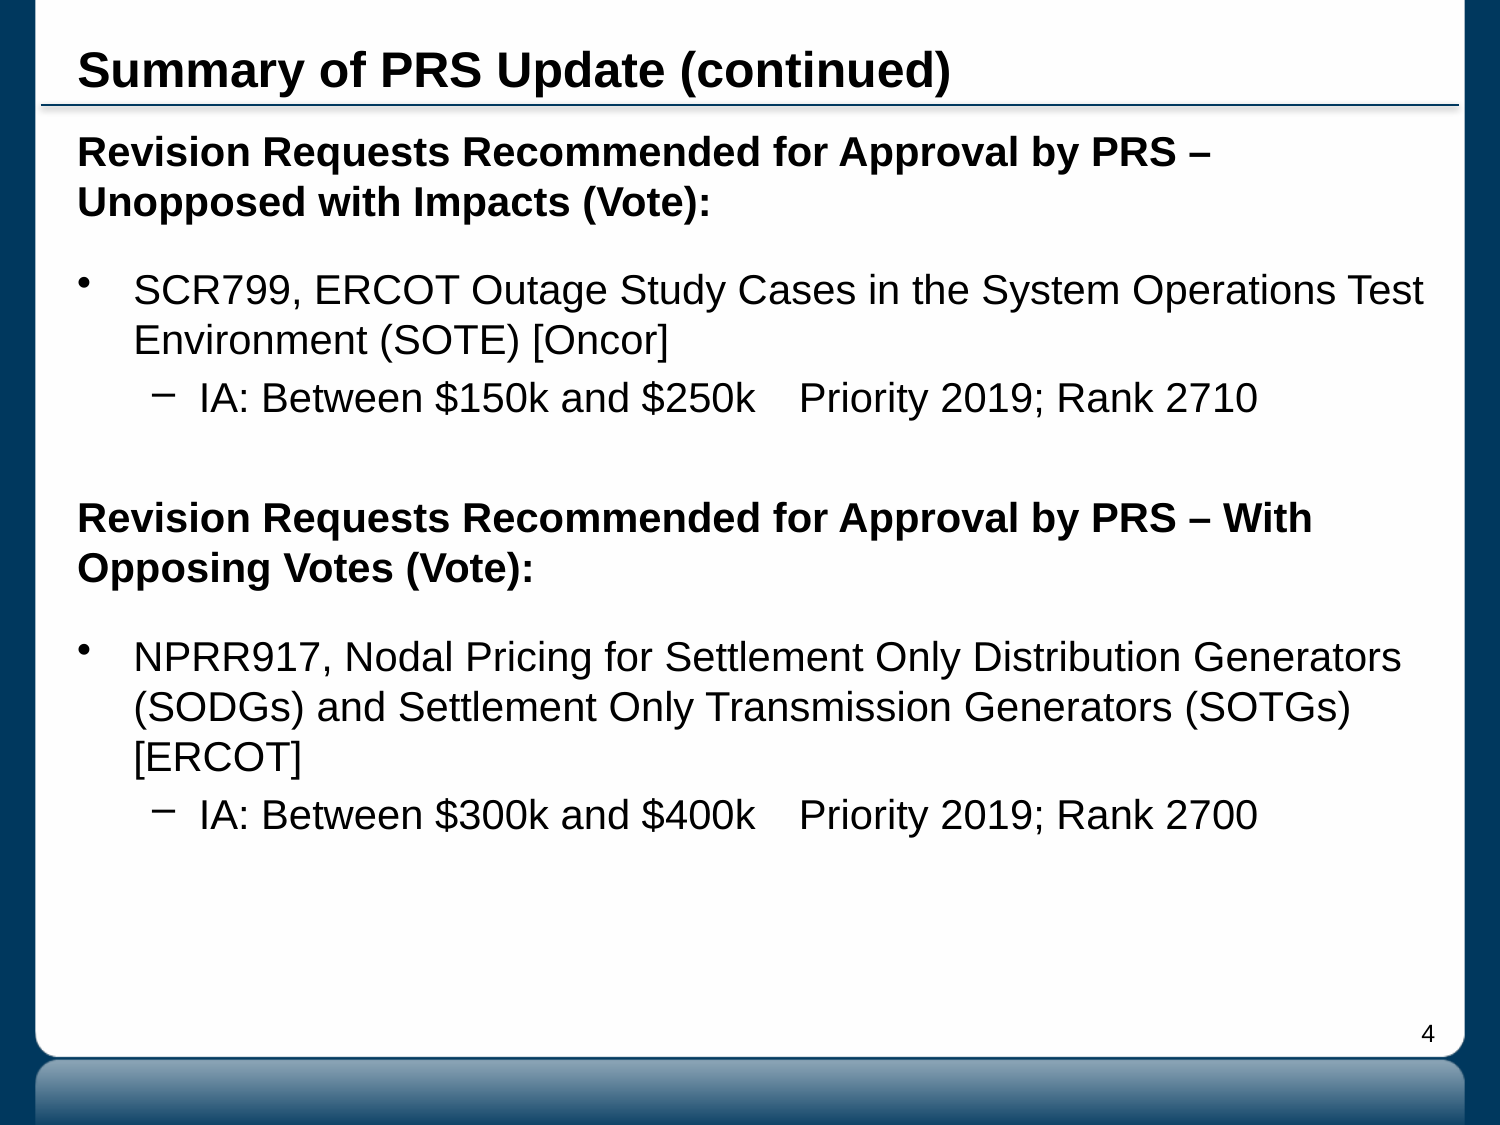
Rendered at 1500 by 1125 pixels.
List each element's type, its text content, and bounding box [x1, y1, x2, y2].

text_box Revision Requests Recommended for Approval by PRS – Unopposed with Impacts (Vote): SCR799, ERCOT Outage Study Cases in the System Operations Test Environment (SOTE) [Oncor] IA: Between $150k and $250k Priority 2019; Rank 2710 Revision Requests Recommended for Approval by PRS – With Opposing Votes (Vote): NPRR917, Nodal Pricing for Settlement Only Distribution Generators (SODGs) and Settlement Only Transmission Generators (SOTGs) [ERCOT] IA: Between $300k and $400k Priority 2019; Rank 2700 [62, 117, 1450, 1027]
title Summary of PRS Update (continued) [62, 29, 1450, 106]
picture [35, 0, 1465, 1125]
